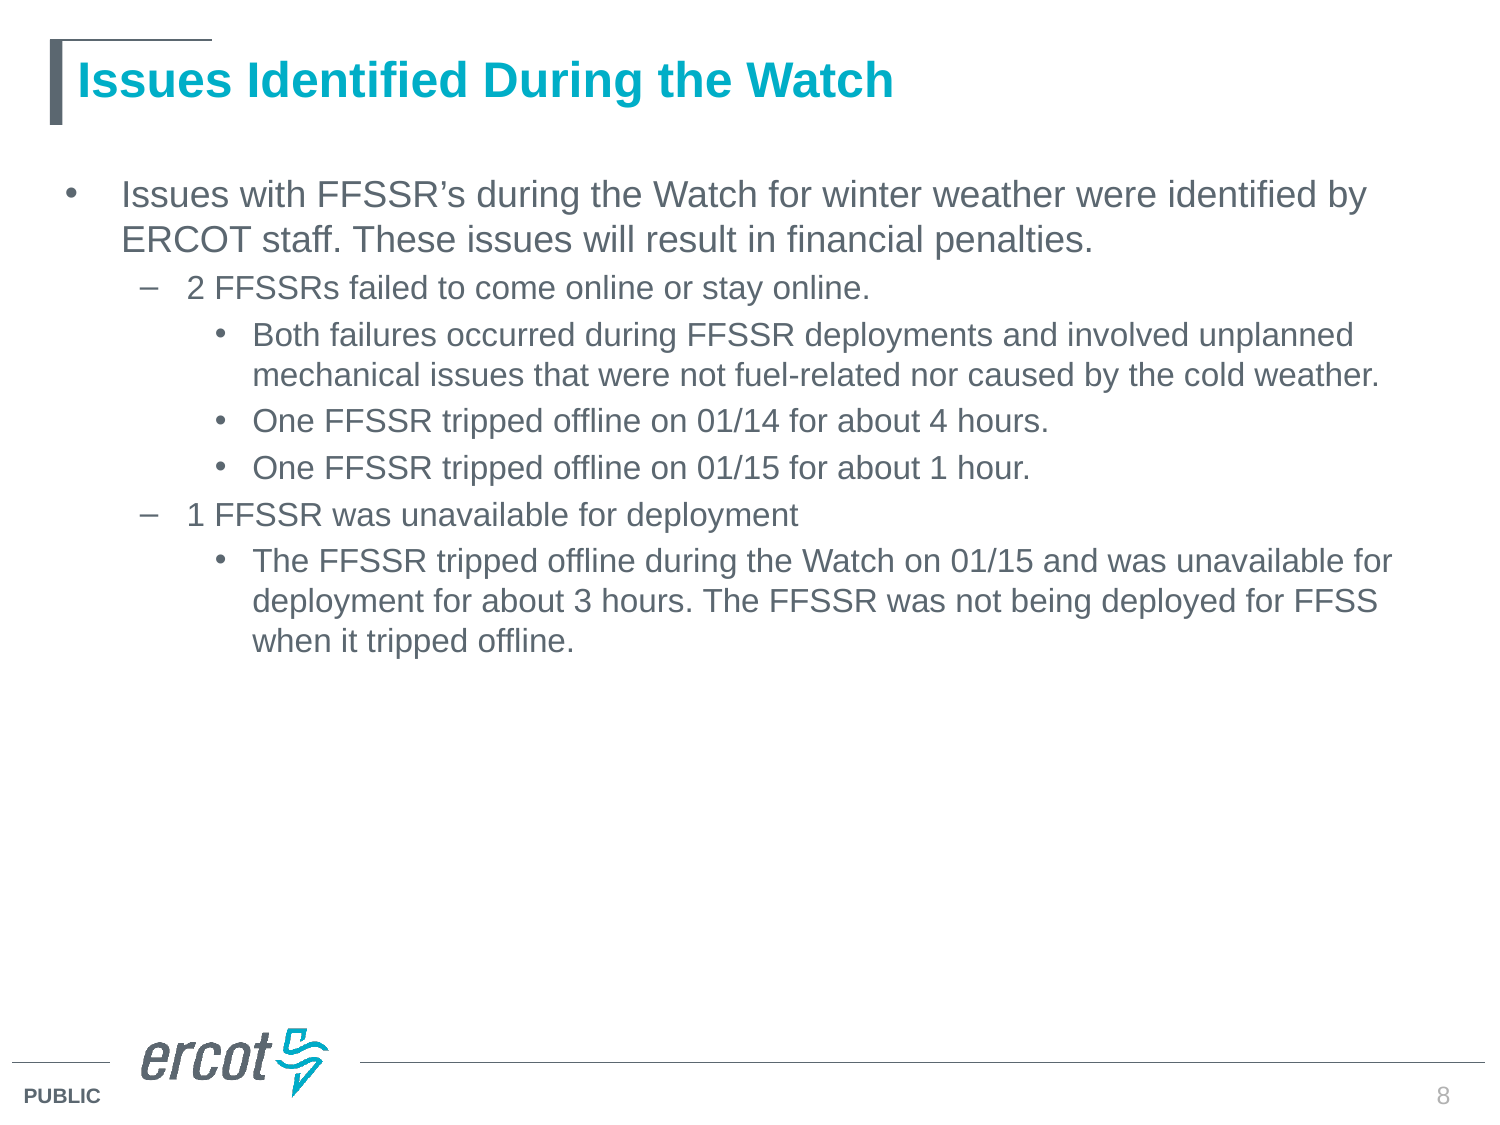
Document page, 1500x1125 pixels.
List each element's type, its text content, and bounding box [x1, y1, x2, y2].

slide_number 8 [1400, 1076, 1488, 1113]
title Issues Identified During the Watch [62, 39, 1450, 125]
picture [137, 1024, 332, 1100]
list Issues with FFSSR’s during the Watch for winter weather were identified by ERCOT staff. These issues will result in financial penalties. 2 FFSSRs failed to come online or stay online. Both failures occurred during FFSSR deployments and involved unplanned mechanical issues that were not fuel-related nor caused by the cold weather. One FFSSR tripped offline on 01/14 for about 4 hours. One FFSSR tripped offline on 01/15 for about 1 hour. 1 FFSSR was unavailable for deployment The FFSSR tripped offline during the Watch on 01/15 and was unavailable for deployment for about 3 hours. The FFSSR was not being deployed for FFSS when it tripped offline. [50, 162, 1464, 1018]
